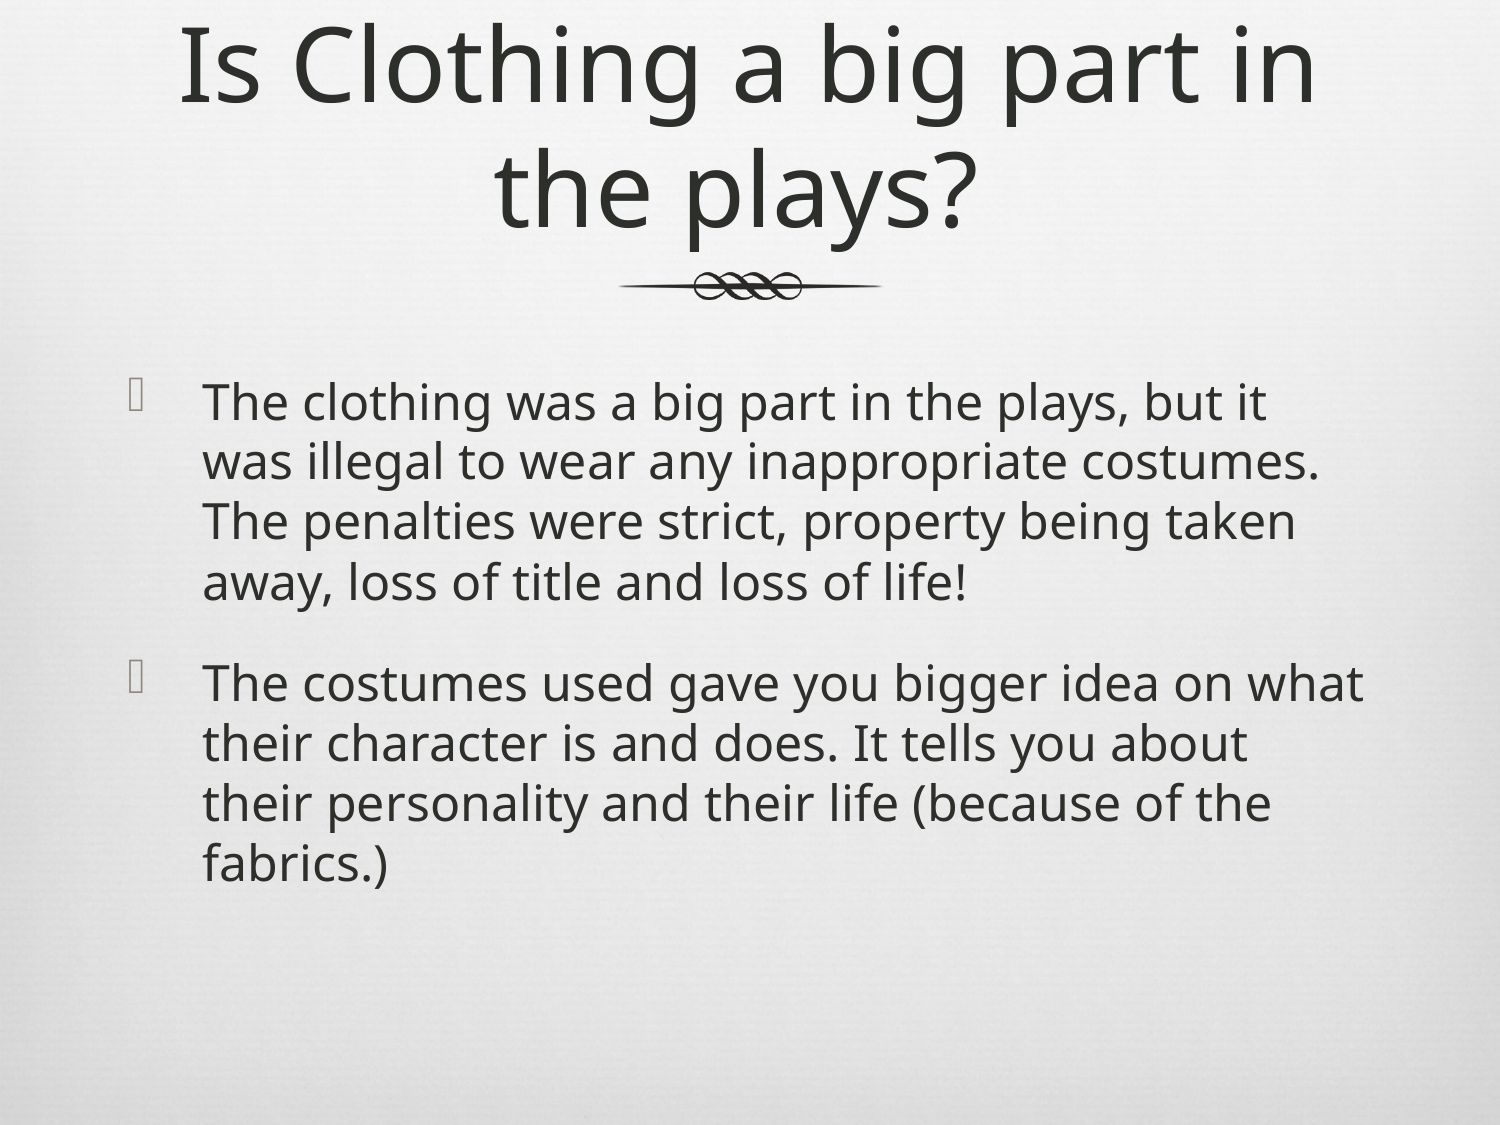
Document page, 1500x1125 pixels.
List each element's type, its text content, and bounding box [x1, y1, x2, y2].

picture [615, 272, 885, 300]
title Is Clothing a big part in the plays? [112, 11, 1388, 236]
list The clothing was a big part in the plays, but it was illegal to wear any inappropriate costumes. The penalties were strict, property being taken away, loss of title and loss of life! The costumes used gave you bigger idea on what their character is and does. It tells you about their personality and their life (because of the fabrics.) [112, 362, 1388, 963]
